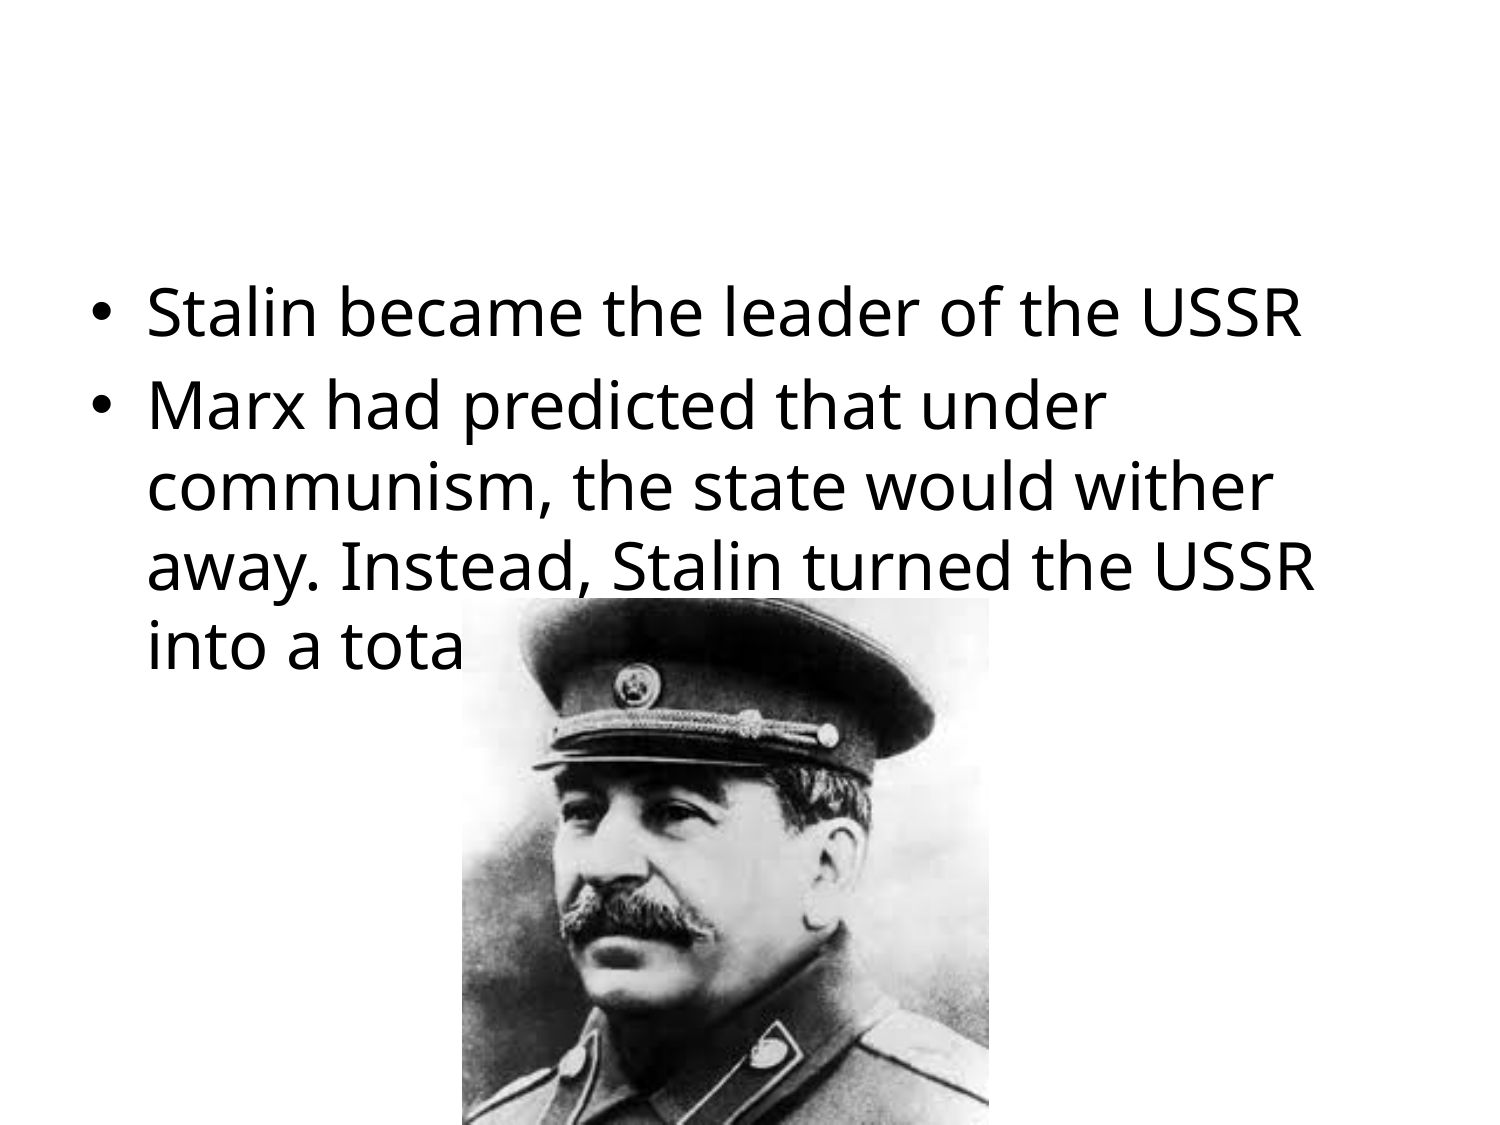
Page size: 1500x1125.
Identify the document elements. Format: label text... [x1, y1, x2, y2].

list Stalin became the leader of the USSR Marx had predicted that under communism, the state would wither away. Instead, Stalin turned the USSR into a totalitarian state [75, 262, 1425, 1005]
picture [462, 598, 990, 1125]
